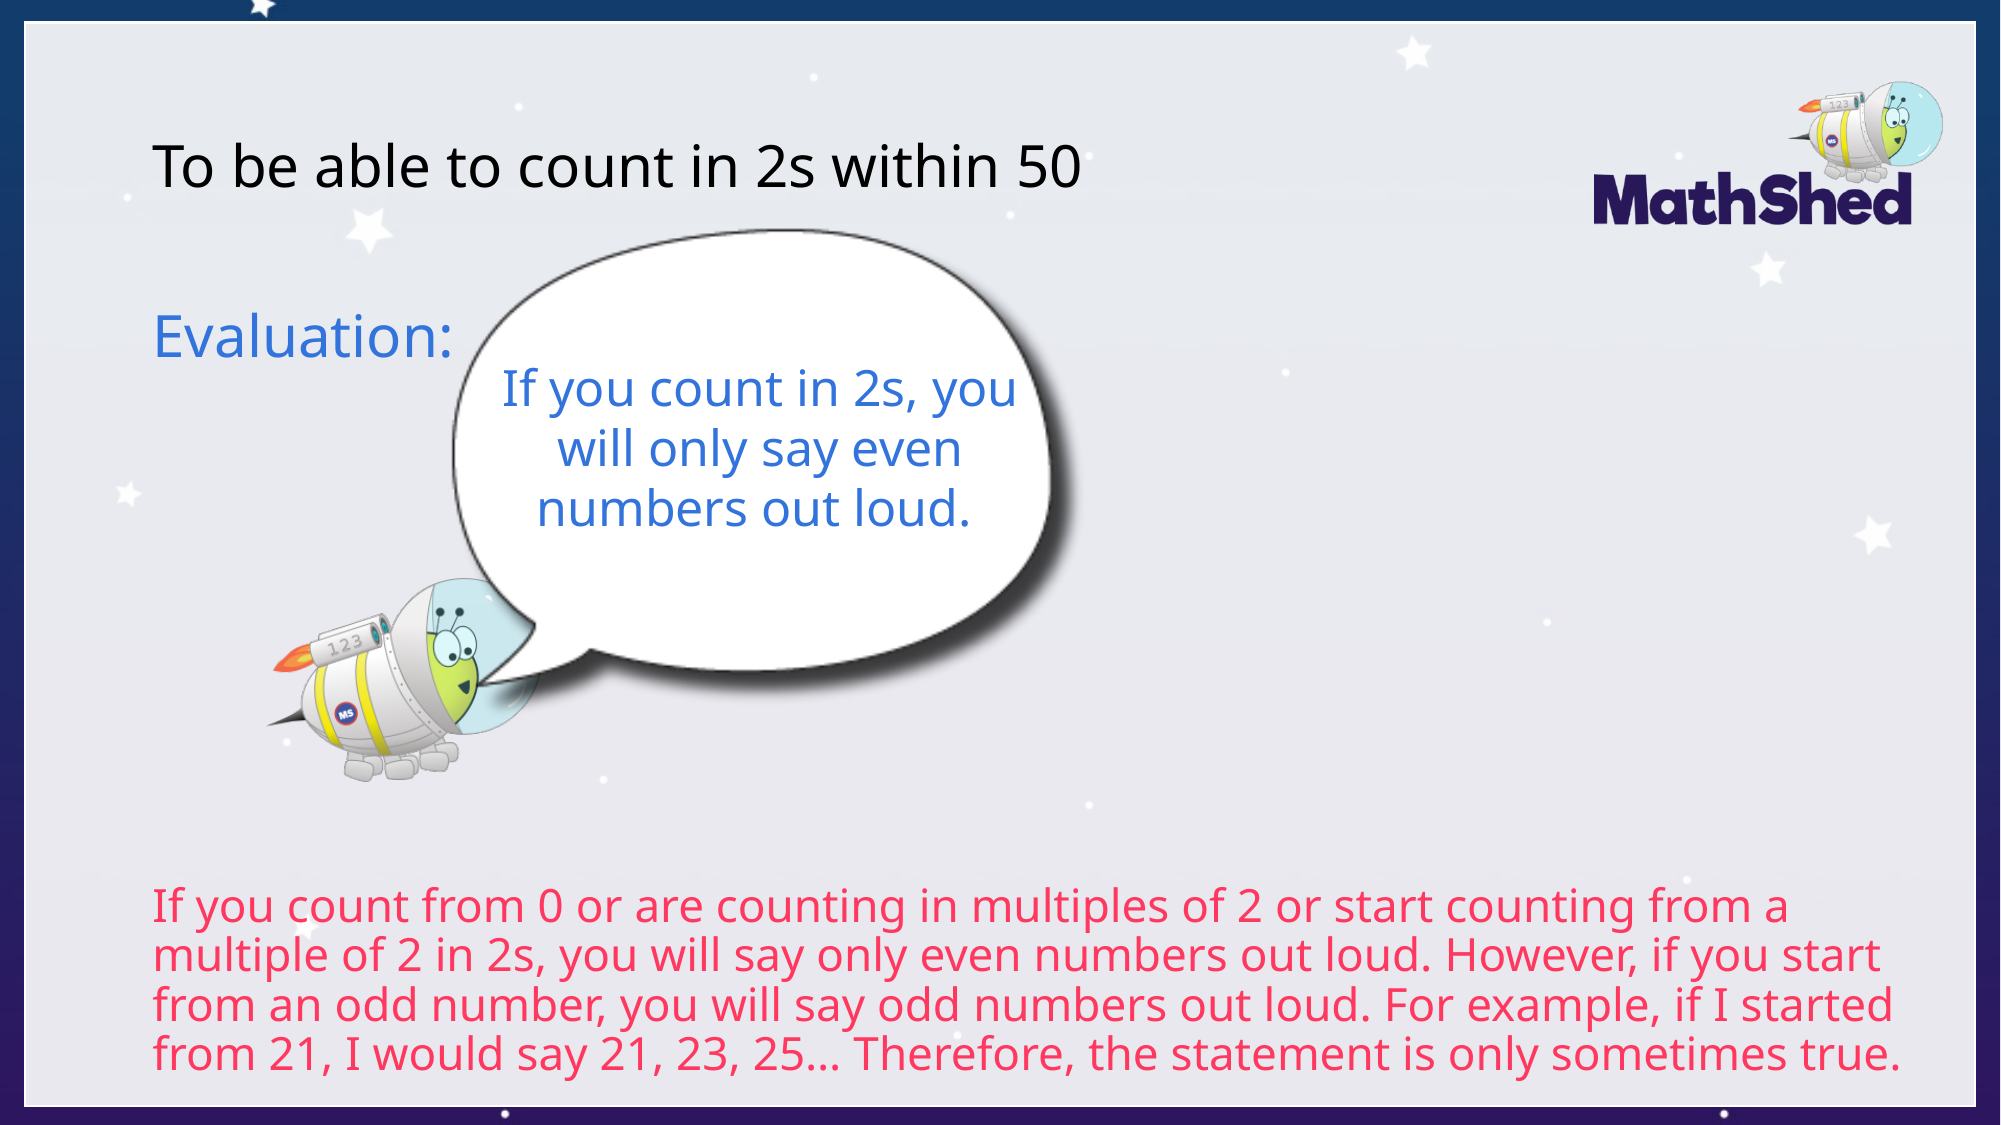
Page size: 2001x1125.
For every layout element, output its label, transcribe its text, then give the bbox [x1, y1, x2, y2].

picture [0, 0, 2001, 1125]
list Evaluation: If you count from 0 or are counting in multiples of 2 or start counting from a multiple of 2 in 2s, you will say only even numbers out loud. However, if you start from an odd number, you will say odd numbers out loud. For example, if I started from 21, I would say 21, 23, 25… Therefore, the statement is only sometimes true. [137, 299, 1940, 1014]
title To be able to count in 2s within 50 [137, 59, 1578, 278]
